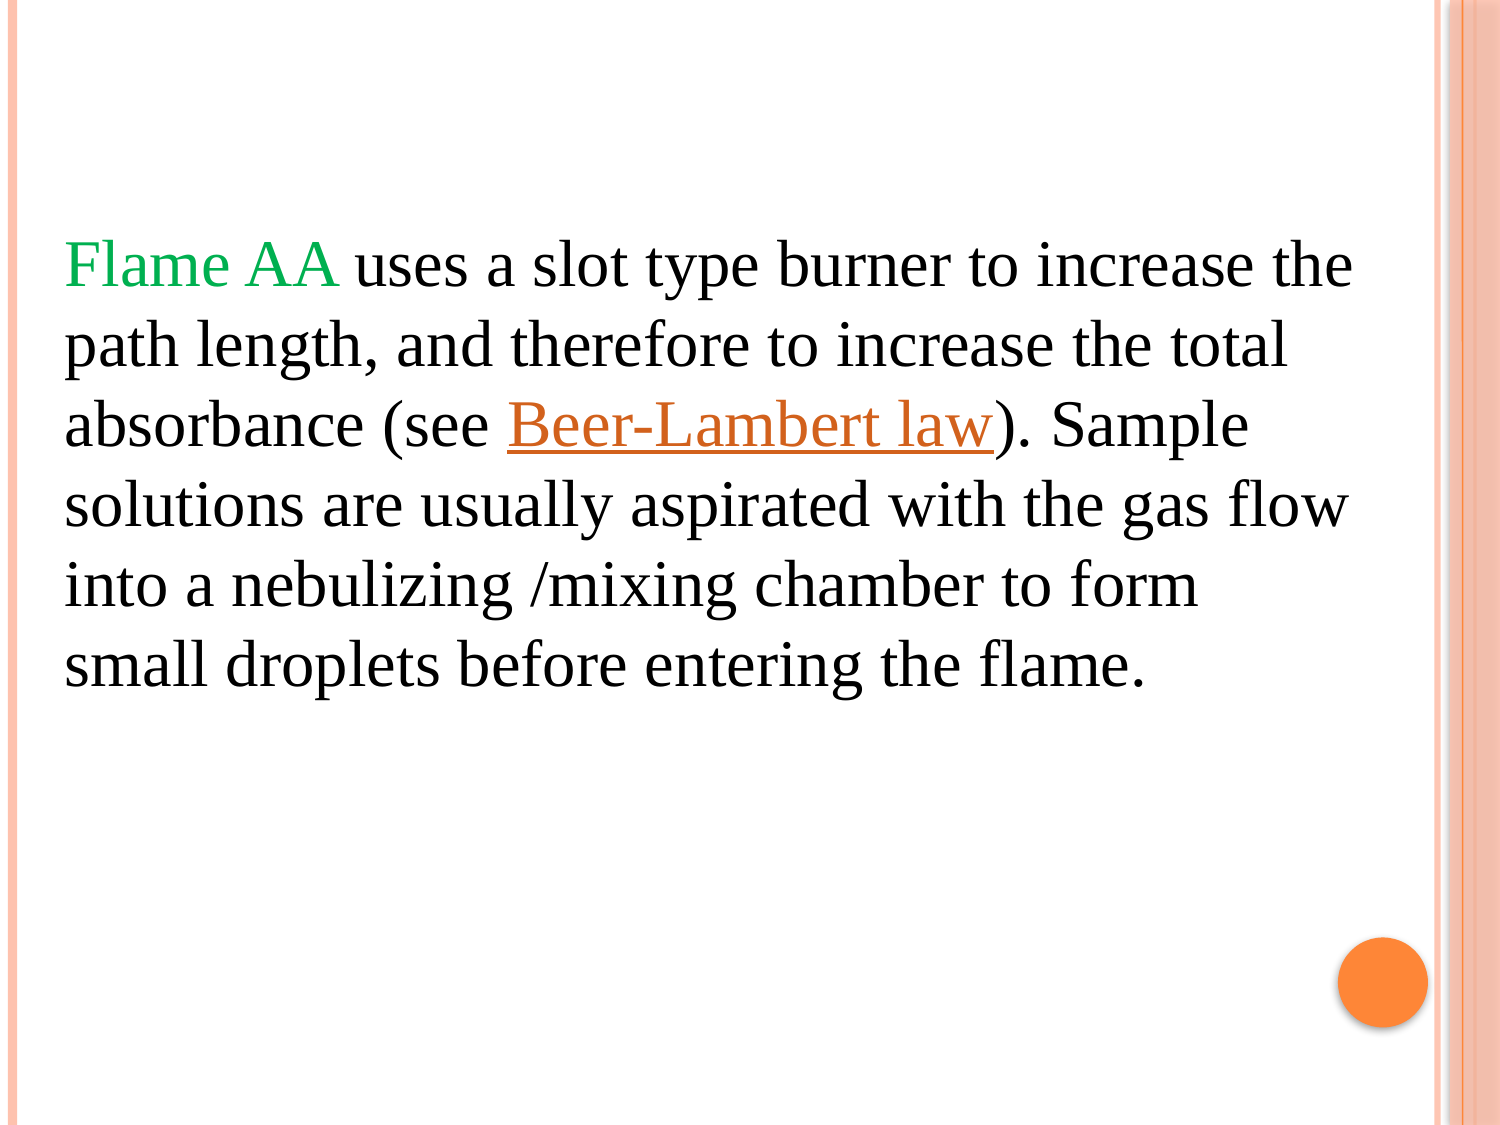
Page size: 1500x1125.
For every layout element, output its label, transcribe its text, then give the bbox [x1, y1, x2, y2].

text_box Flame AA uses a slot type burner to increase the path length, and therefore to increase the total absorbance (see Beer-Lambert law). Sample solutions are usually aspirated with the gas flow into a nebulizing /mixing chamber to form small droplets before entering the flame. [50, 212, 1375, 707]
